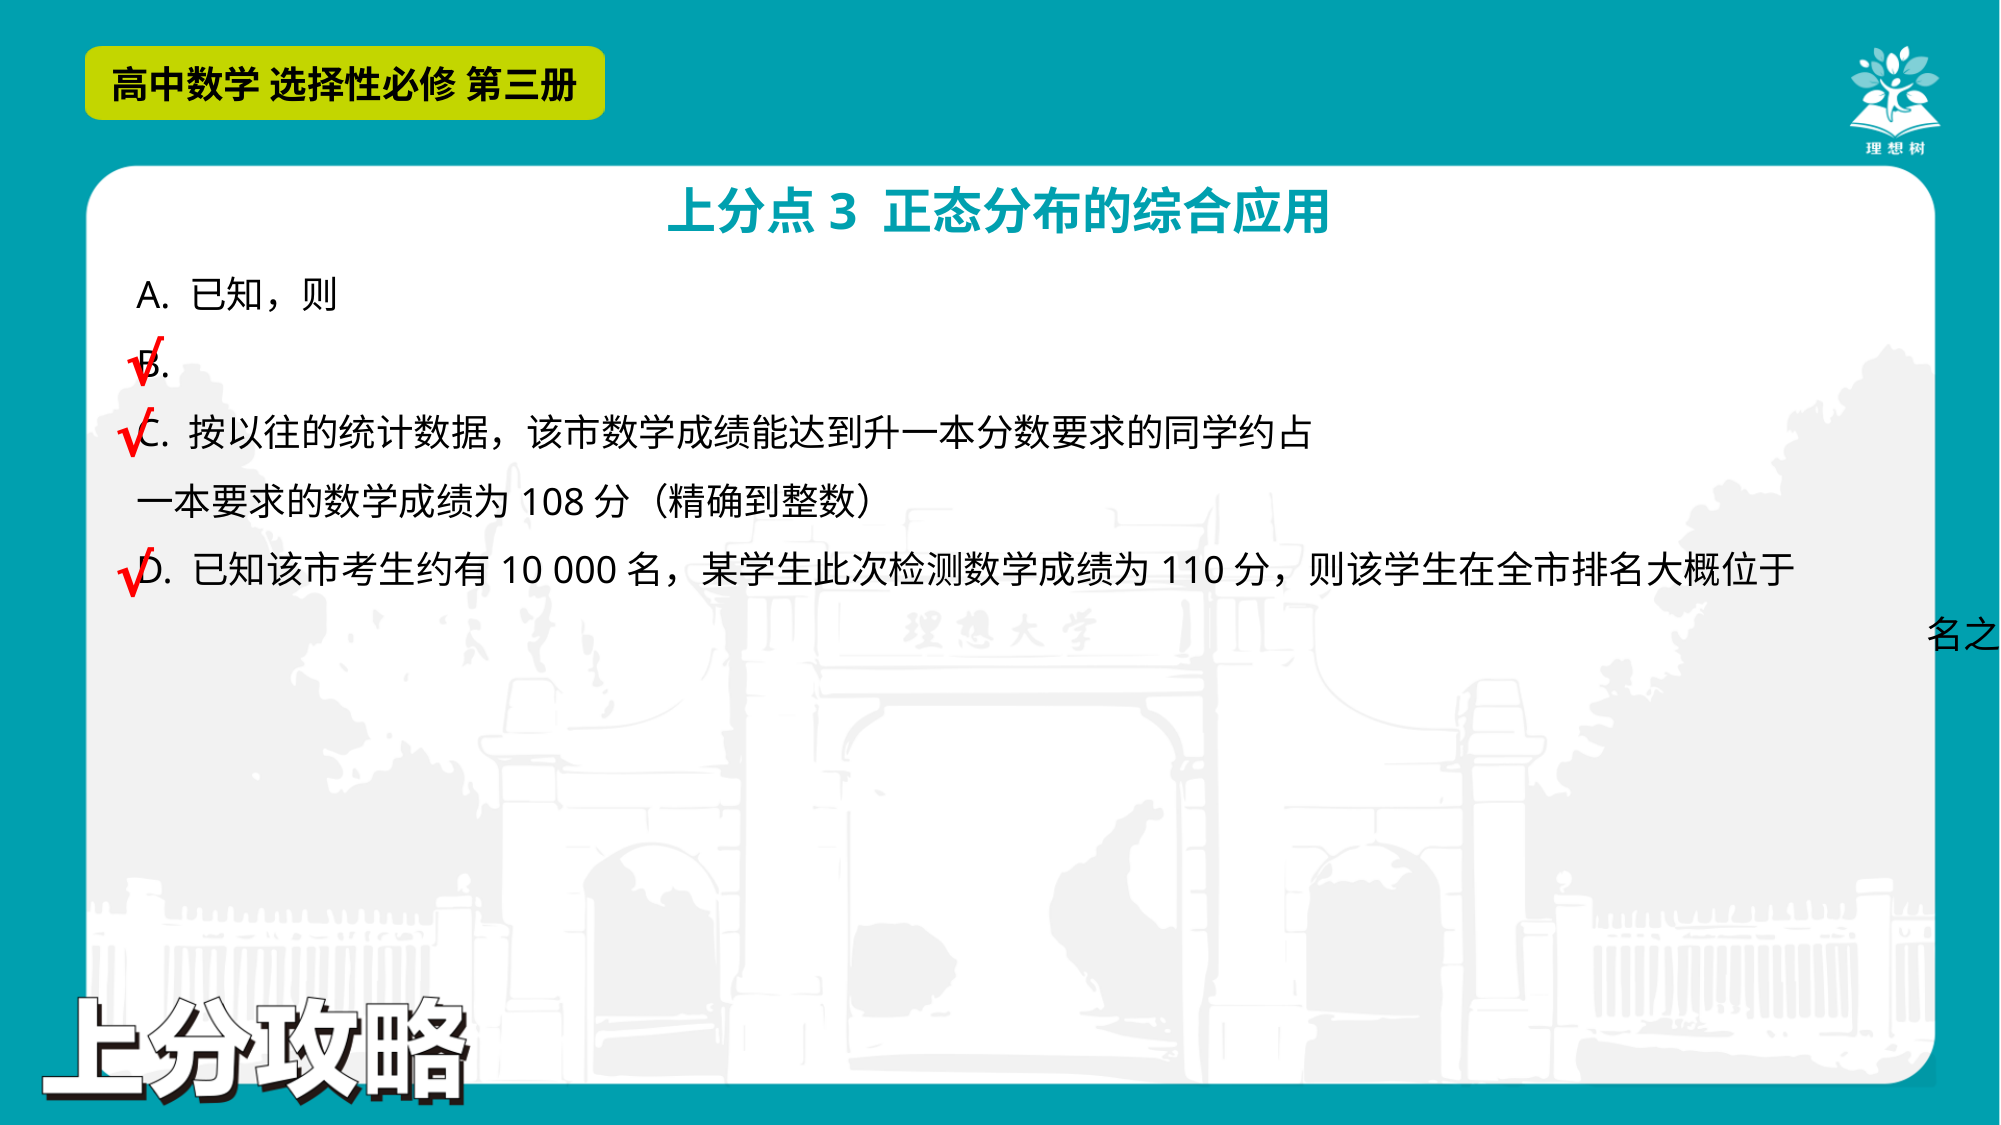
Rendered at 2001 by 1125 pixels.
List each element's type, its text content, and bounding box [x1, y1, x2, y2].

picture [0, 0, 2000, 1125]
text_box √ [125, 327, 165, 398]
text_box √ [115, 398, 218, 469]
text_box √ [115, 537, 218, 608]
